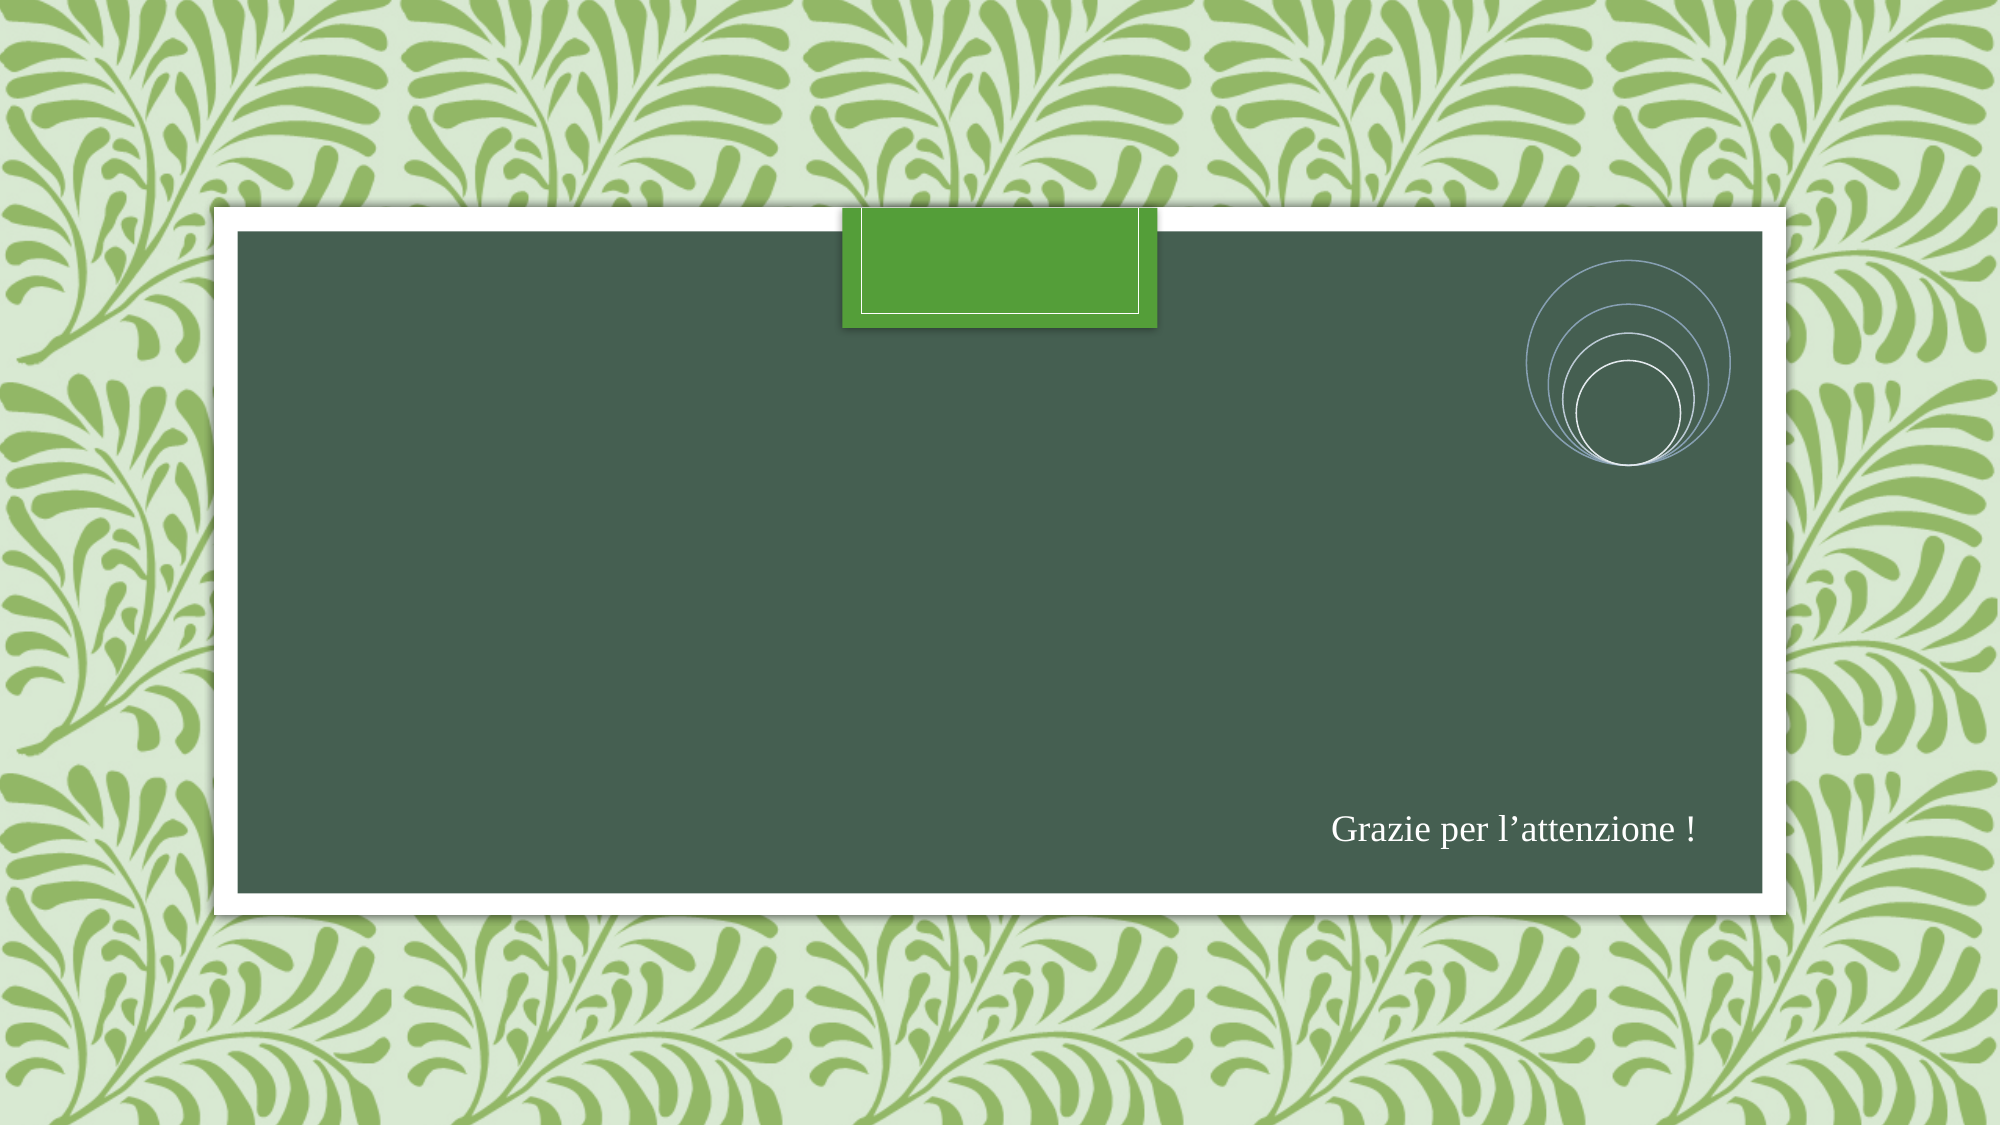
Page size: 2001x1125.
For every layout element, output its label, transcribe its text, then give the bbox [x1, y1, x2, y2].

text_box Grazie per l’attenzione ! [1316, 796, 1786, 857]
text_box [237, 231, 1763, 894]
text_box [214, 207, 1786, 915]
text_box [0, 0, 2000, 1125]
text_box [842, 207, 1158, 328]
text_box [1526, 260, 1731, 466]
